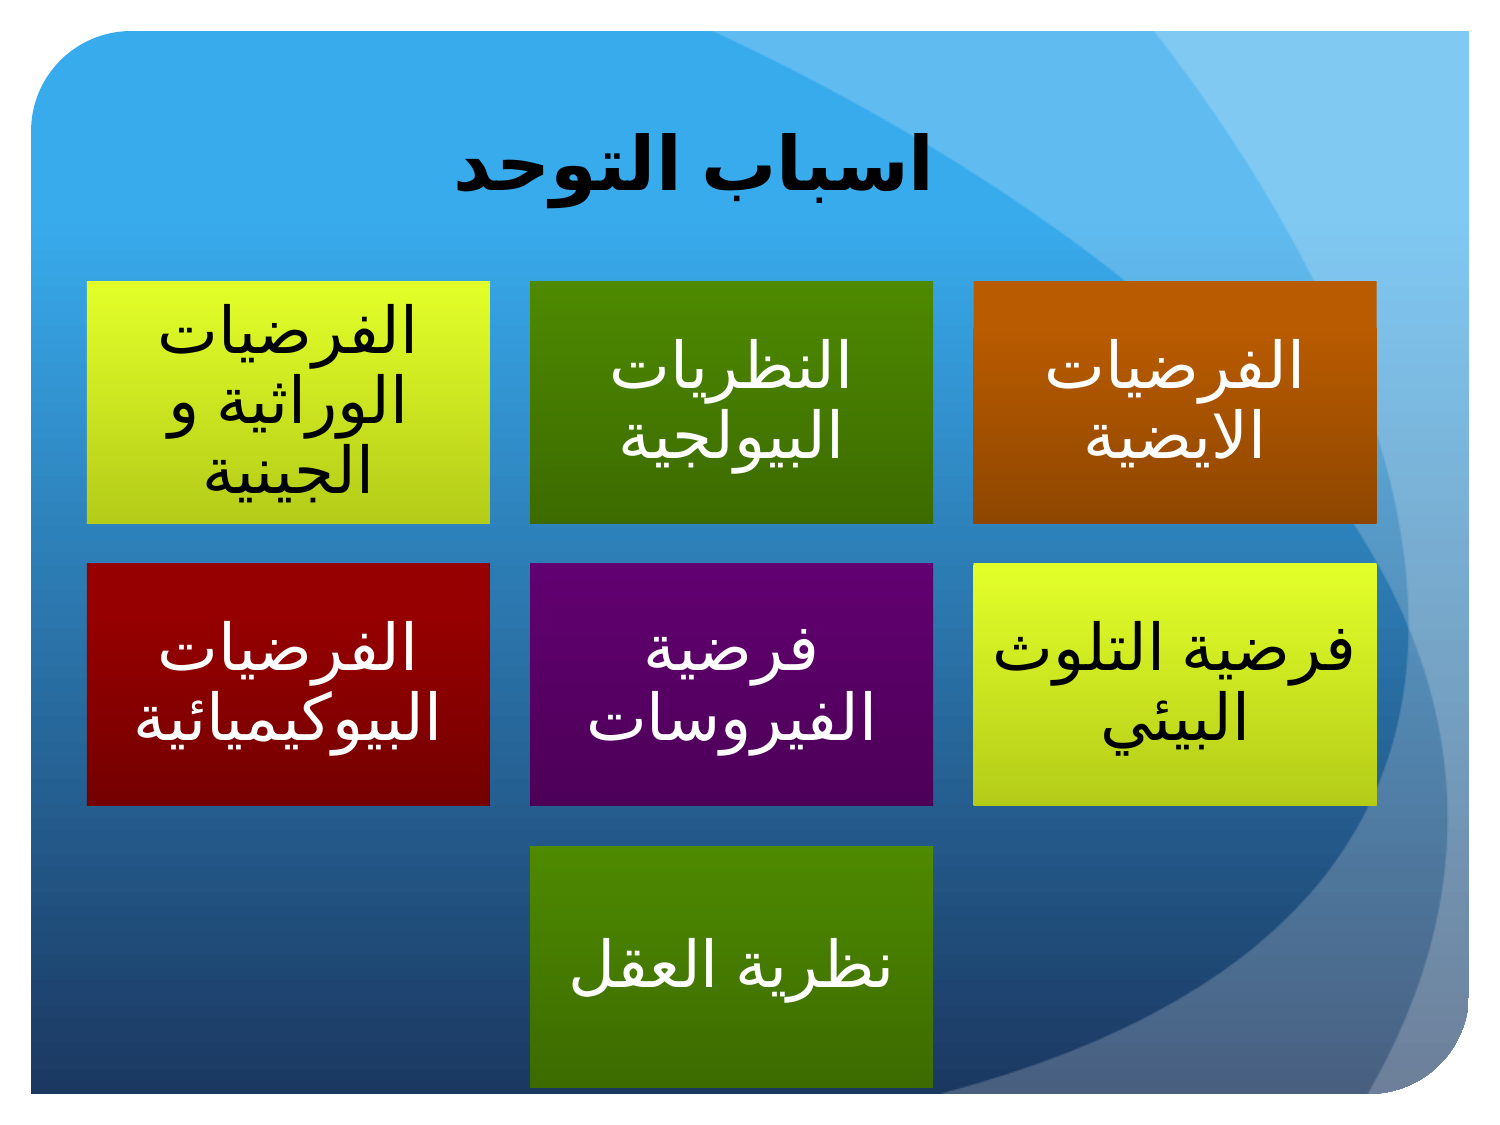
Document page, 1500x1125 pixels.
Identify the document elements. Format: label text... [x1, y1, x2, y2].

text_box اسباب التوحد [359, 108, 1029, 214]
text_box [75, 280, 1389, 1089]
picture [24, 30, 1473, 1094]
